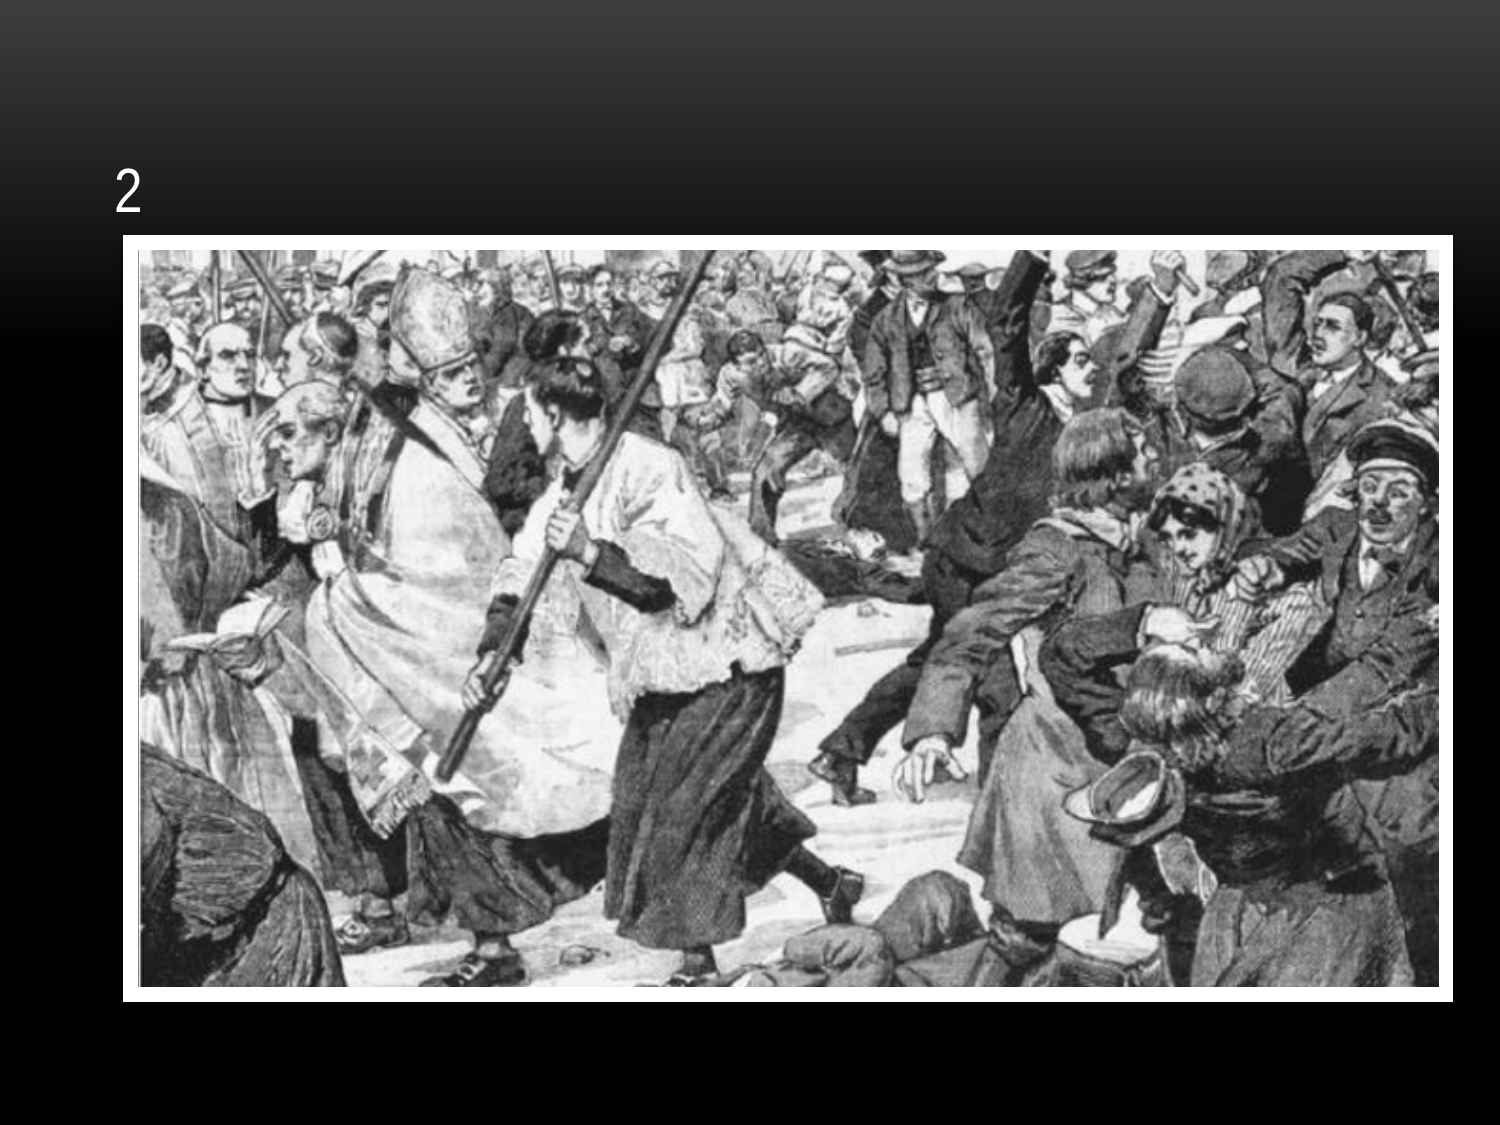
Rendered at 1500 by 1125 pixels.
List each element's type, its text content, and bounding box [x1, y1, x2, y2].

picture [0, 0, 1500, 1125]
title 2 [99, 45, 1400, 233]
